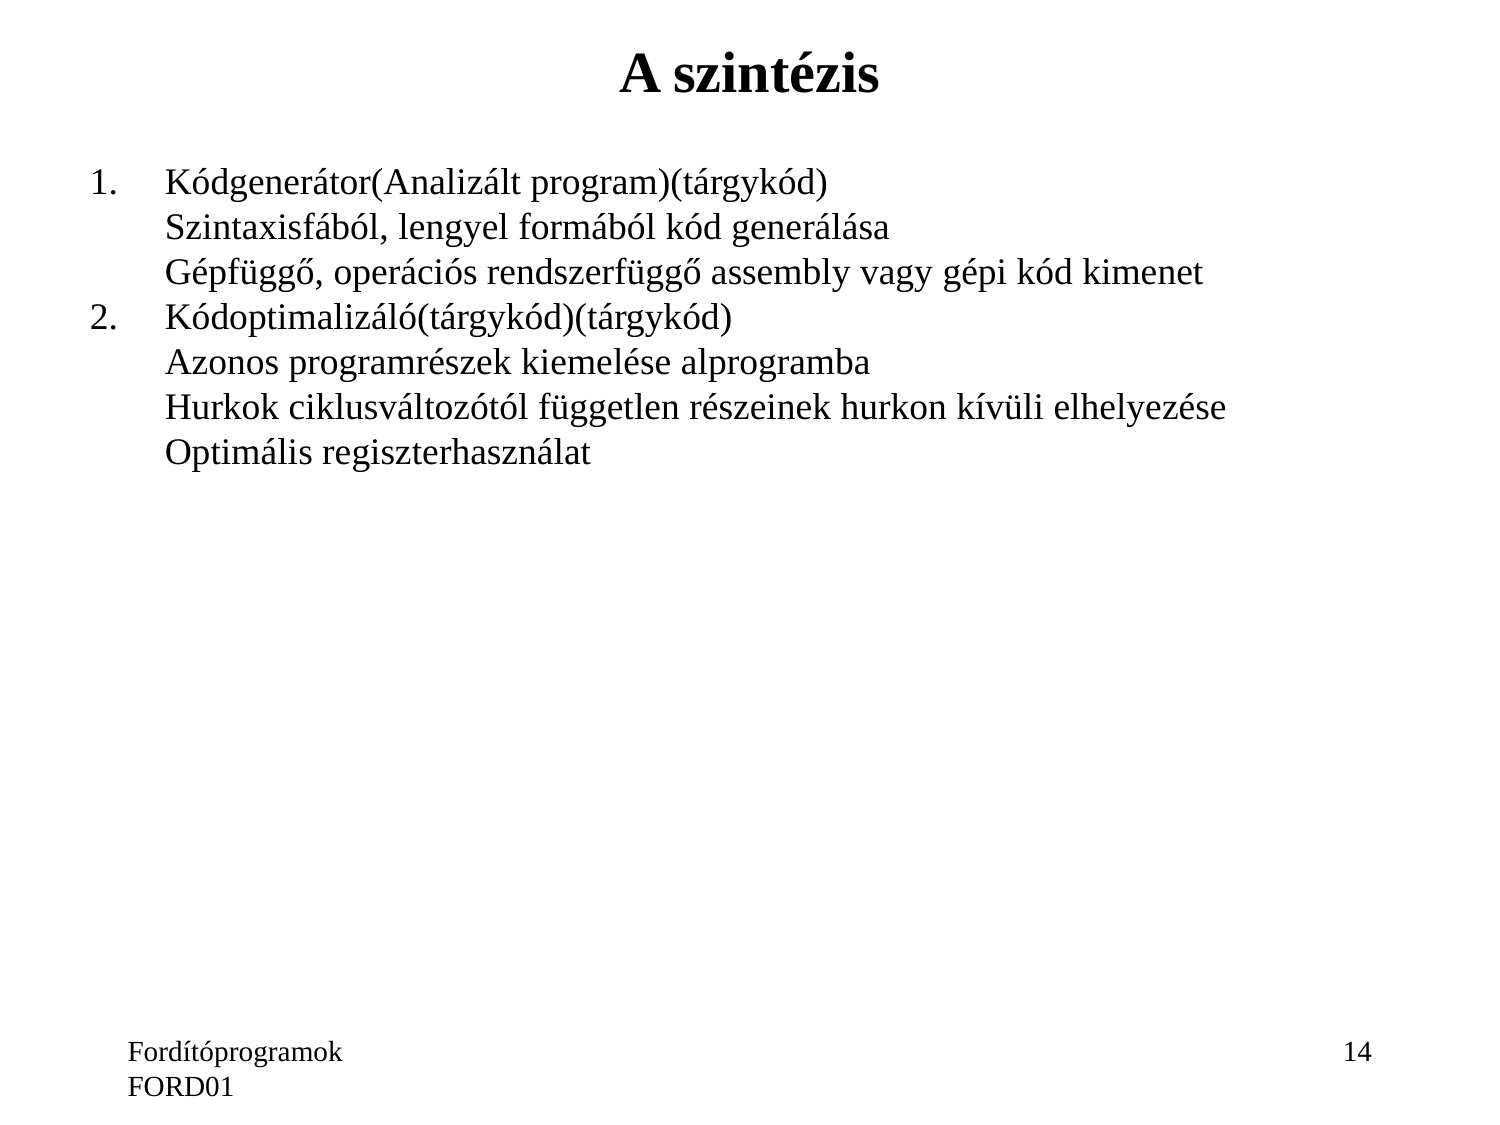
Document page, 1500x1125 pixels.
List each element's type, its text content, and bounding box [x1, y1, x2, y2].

text_box Kódgenerátor(Analizált program)(tárgykód) Szintaxisfából, lengyel formából kód generálása Gépfüggő, operációs rendszerfüggő assembly vagy gépi kód kimenet Kódoptimalizáló(tárgykód)(tárgykód) Azonos programrészek kiemelése alprogramba Hurkok ciklusváltozótól független részeinek hurkon kívüli elhelyezése Optimális regiszterhasználat [74, 149, 1420, 480]
slide_number 14 [1074, 1025, 1388, 1100]
title A szintézis [112, 12, 1388, 125]
slide_number Fordítóprogramok FORD01 [112, 1025, 425, 1100]
